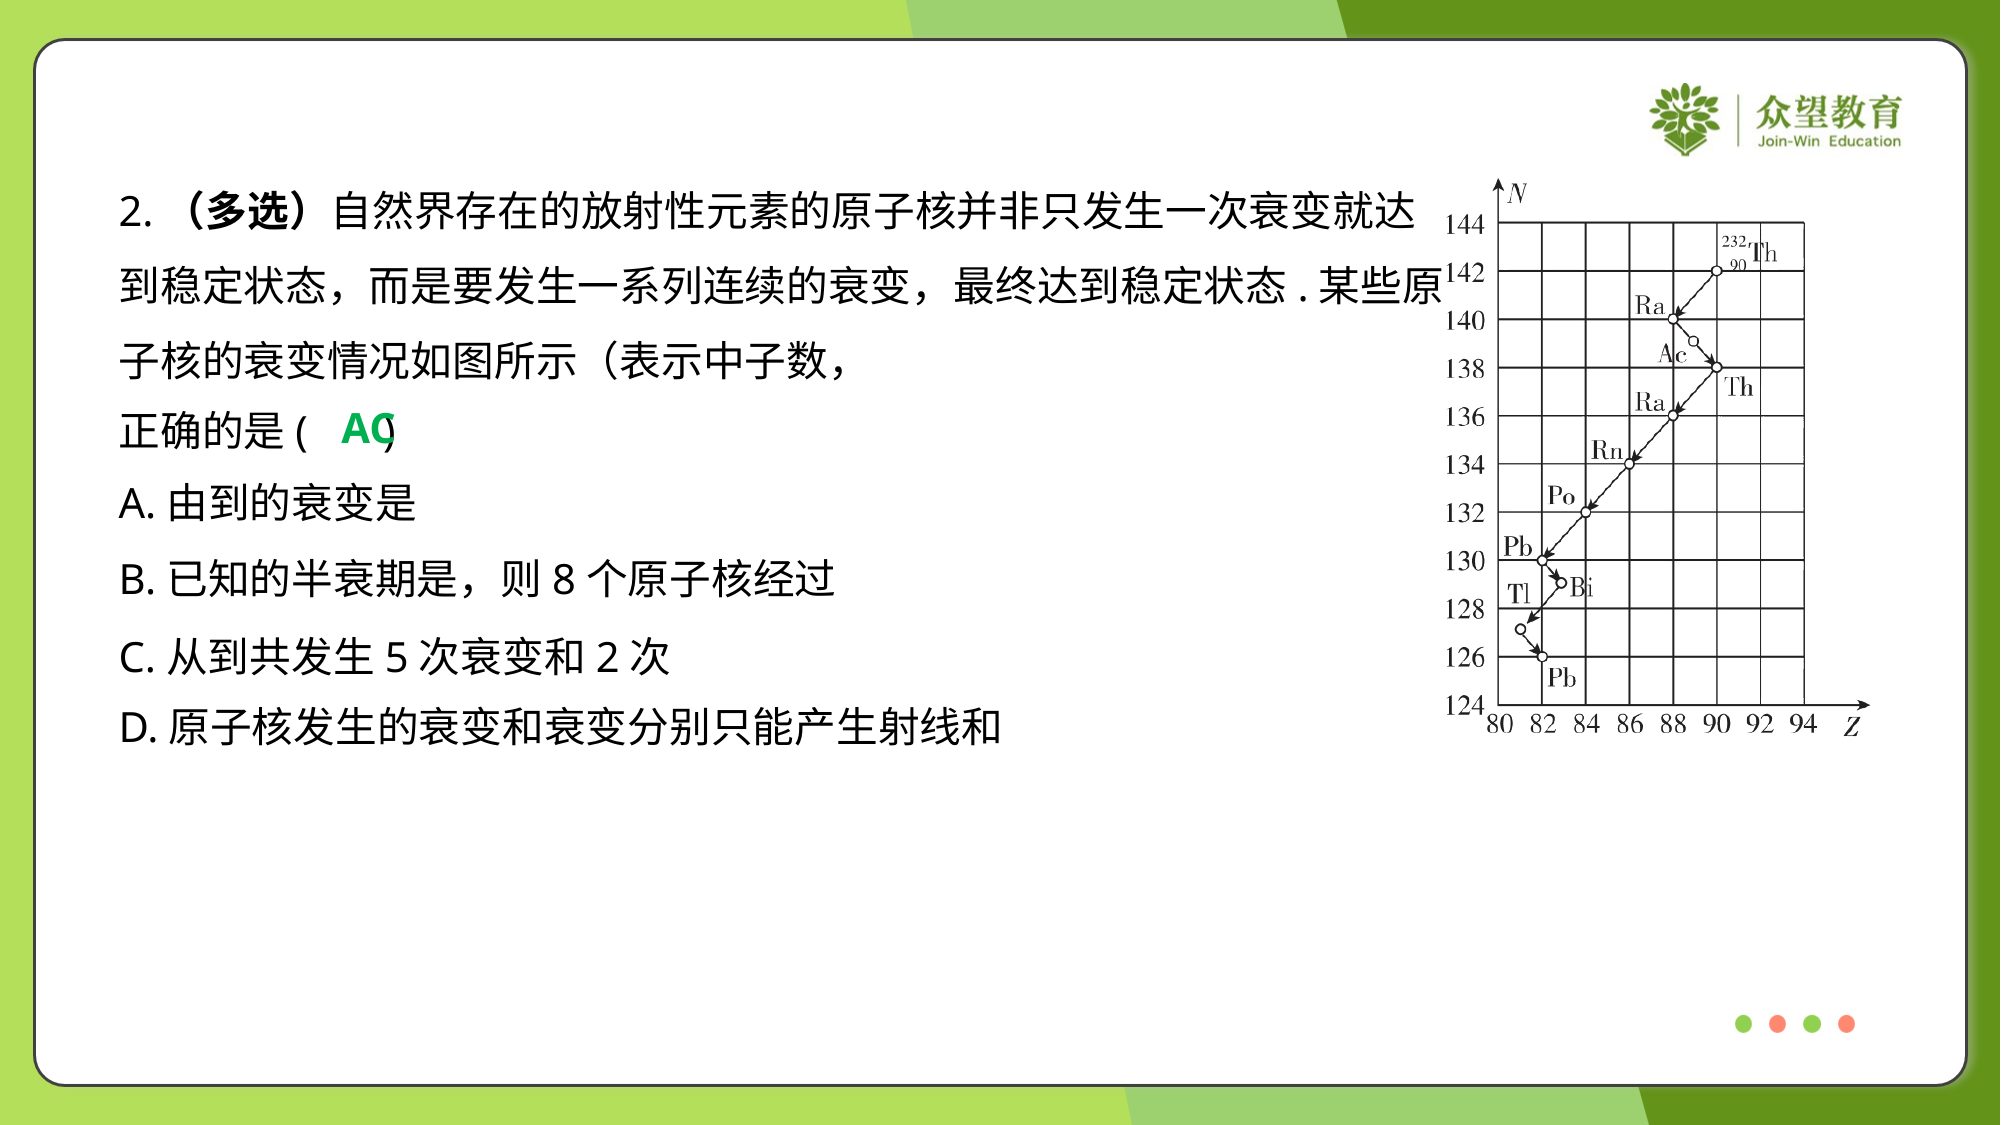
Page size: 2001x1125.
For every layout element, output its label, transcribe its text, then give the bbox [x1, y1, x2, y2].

picture [0, 0, 2000, 1125]
text_box AC [324, 381, 414, 446]
